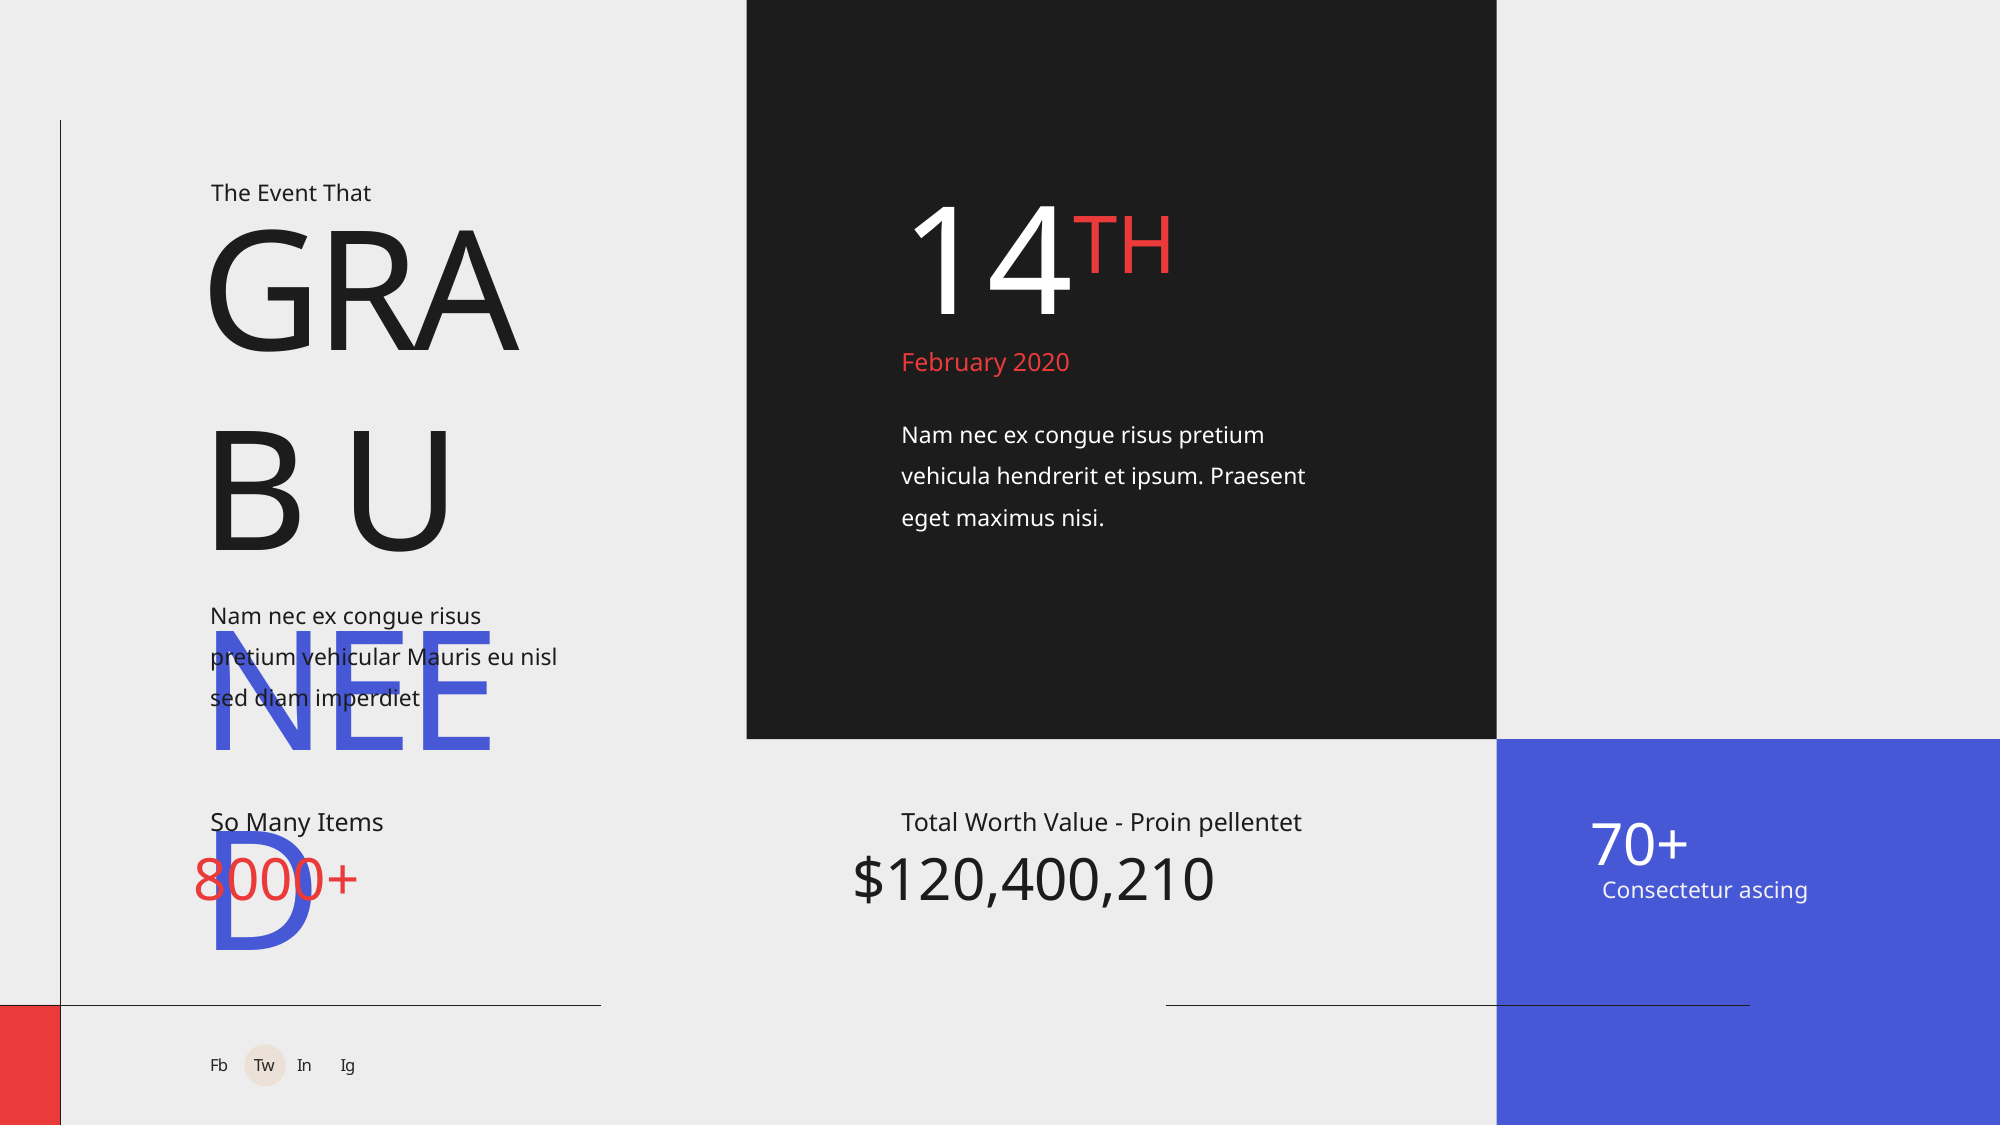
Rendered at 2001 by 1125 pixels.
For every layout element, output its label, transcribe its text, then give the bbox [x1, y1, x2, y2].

text_box February 2020 [901, 346, 1339, 377]
text_box The Event That [211, 164, 601, 206]
text_box 8000+ [193, 842, 360, 913]
text_box Total Worth Value - Proin pellentet [901, 805, 1338, 836]
text_box 14TH [901, 164, 1338, 345]
text_box Consectetur ascing [1602, 875, 1894, 904]
picture [1496, 0, 2000, 740]
text_box Fb [210, 1047, 235, 1083]
text_box Nam nec ex congue risus pretium vehicular Mauris eu nisl sed diam imperdiet [210, 587, 598, 753]
text_box Ig [340, 1047, 365, 1083]
text_box GRAB U NEED [200, 183, 597, 984]
text_box So Many Items [210, 805, 503, 836]
text_box [243, 1043, 278, 1088]
text_box 70+ [1590, 806, 1690, 878]
text_box Tw [253, 1047, 279, 1083]
text_box $120,400,210 [852, 842, 1216, 913]
text_box In [297, 1047, 322, 1083]
text_box [279, 1048, 287, 1083]
text_box Nam nec ex congue risus pretium vehicula hendrerit et ipsum. Praesent eget maximus nisi. [901, 407, 1339, 531]
